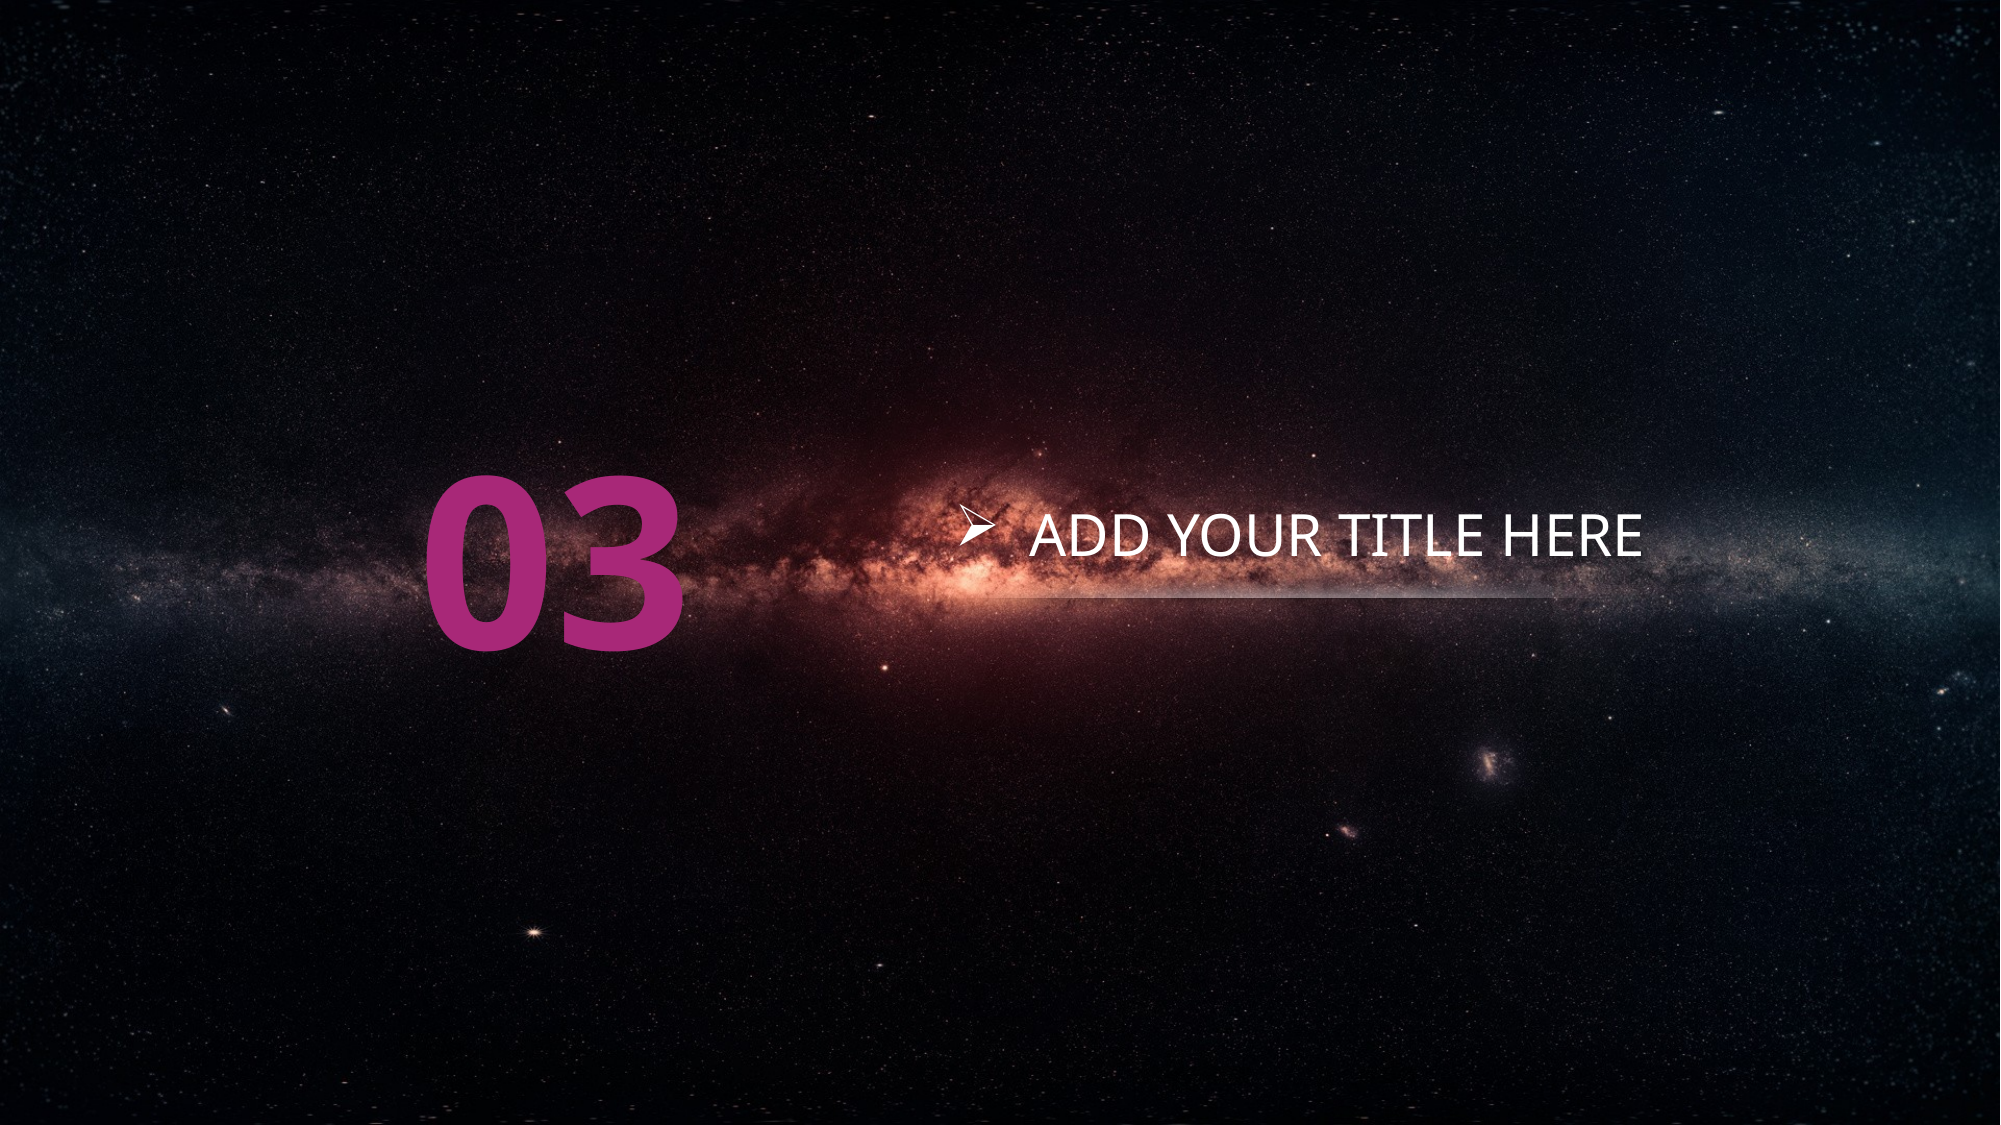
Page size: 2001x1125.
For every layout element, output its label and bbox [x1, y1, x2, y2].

text_box [913, 490, 1735, 620]
picture [0, 0, 2000, 1125]
